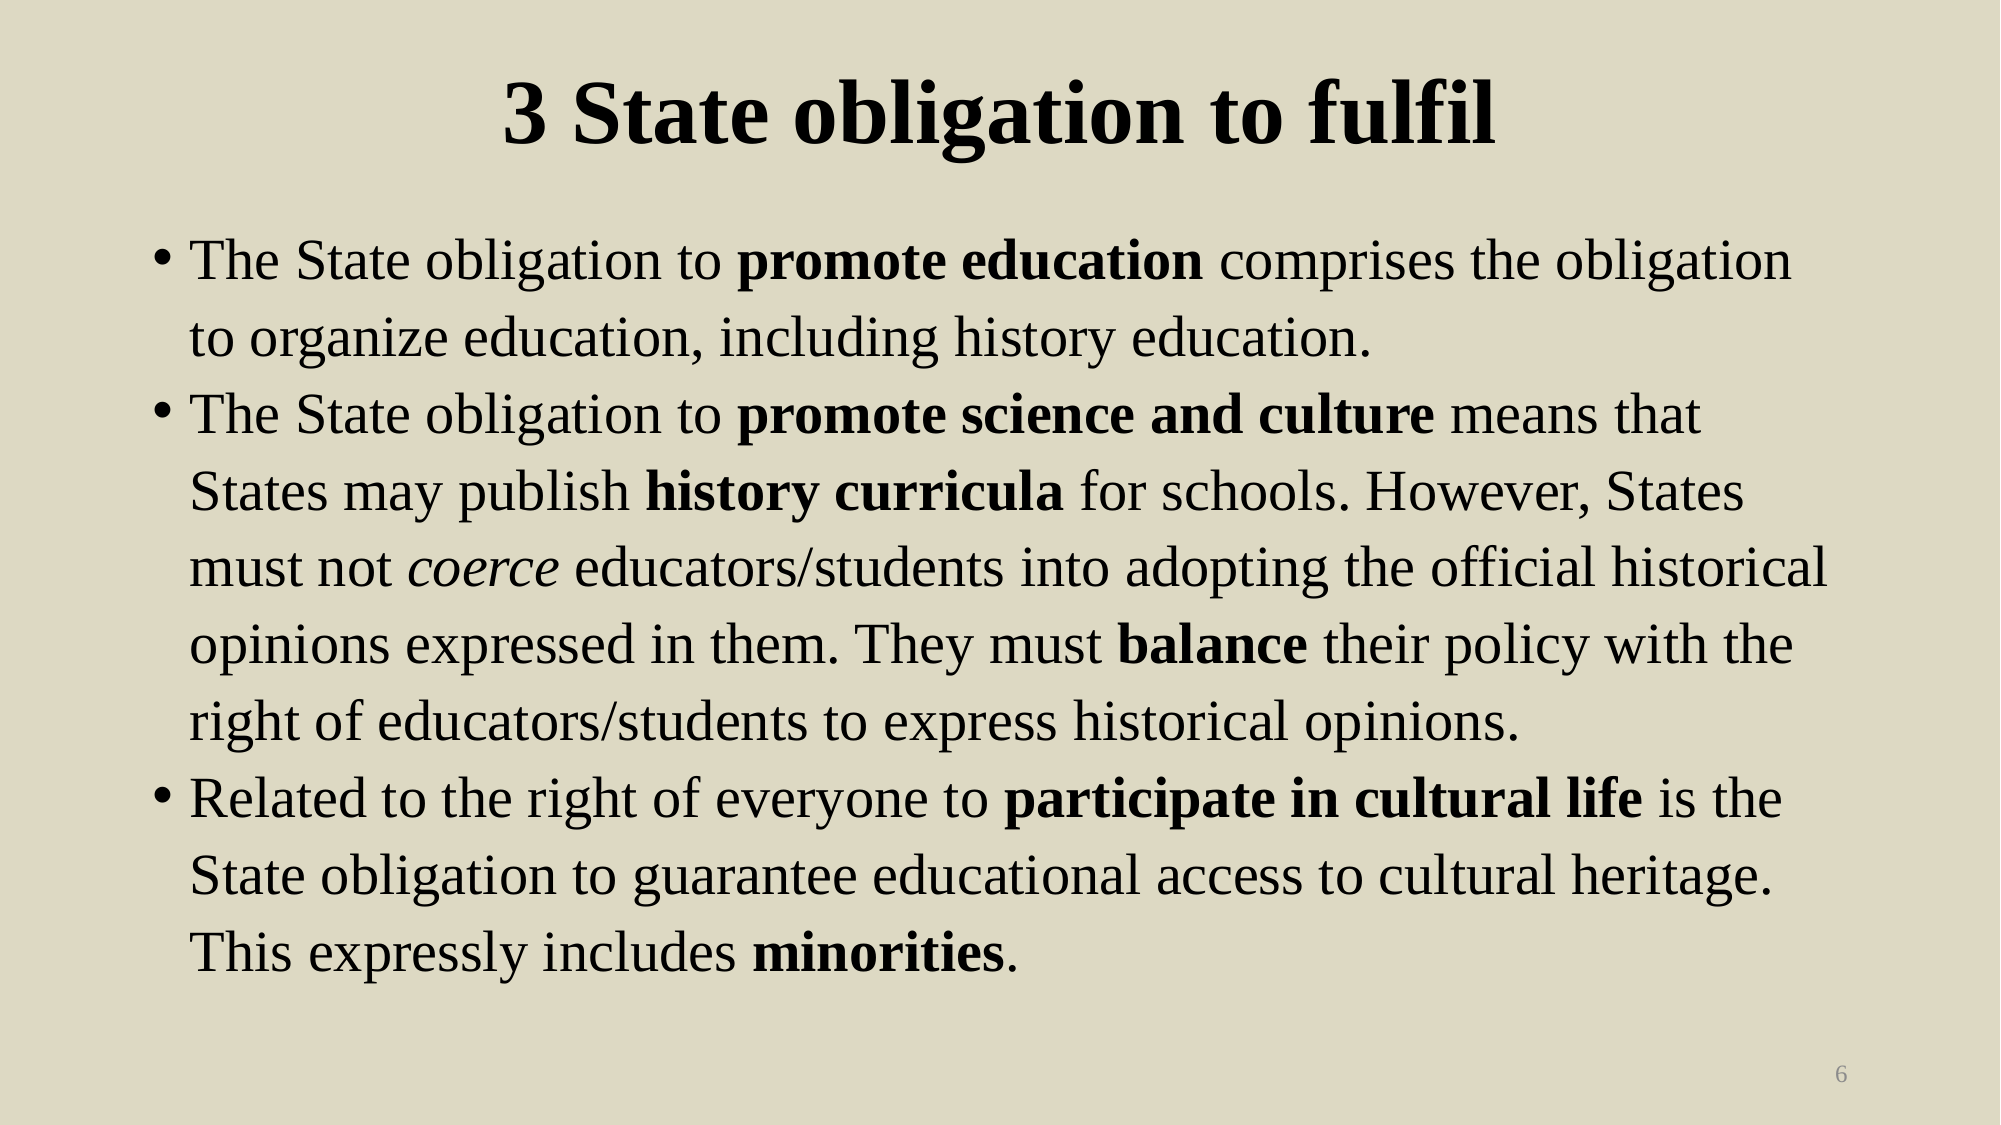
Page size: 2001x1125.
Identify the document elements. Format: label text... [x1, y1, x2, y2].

list The State obligation to promote education comprises the obligation to organize education, including history education. The State obligation to promote science and culture means that States may publish history curricula for schools. However, States must not coerce educators/students into adopting the official historical opinions expressed in them. They must balance their policy with the right of educators/students to express historical opinions. Related to the right of everyone to participate in cultural life is the State obligation to guarantee educational access to cultural heritage. This expressly includes minorities. [137, 206, 1863, 1091]
title 3 State obligation to fulfil [137, 34, 1863, 194]
slide_number 6 [1412, 1042, 1863, 1103]
